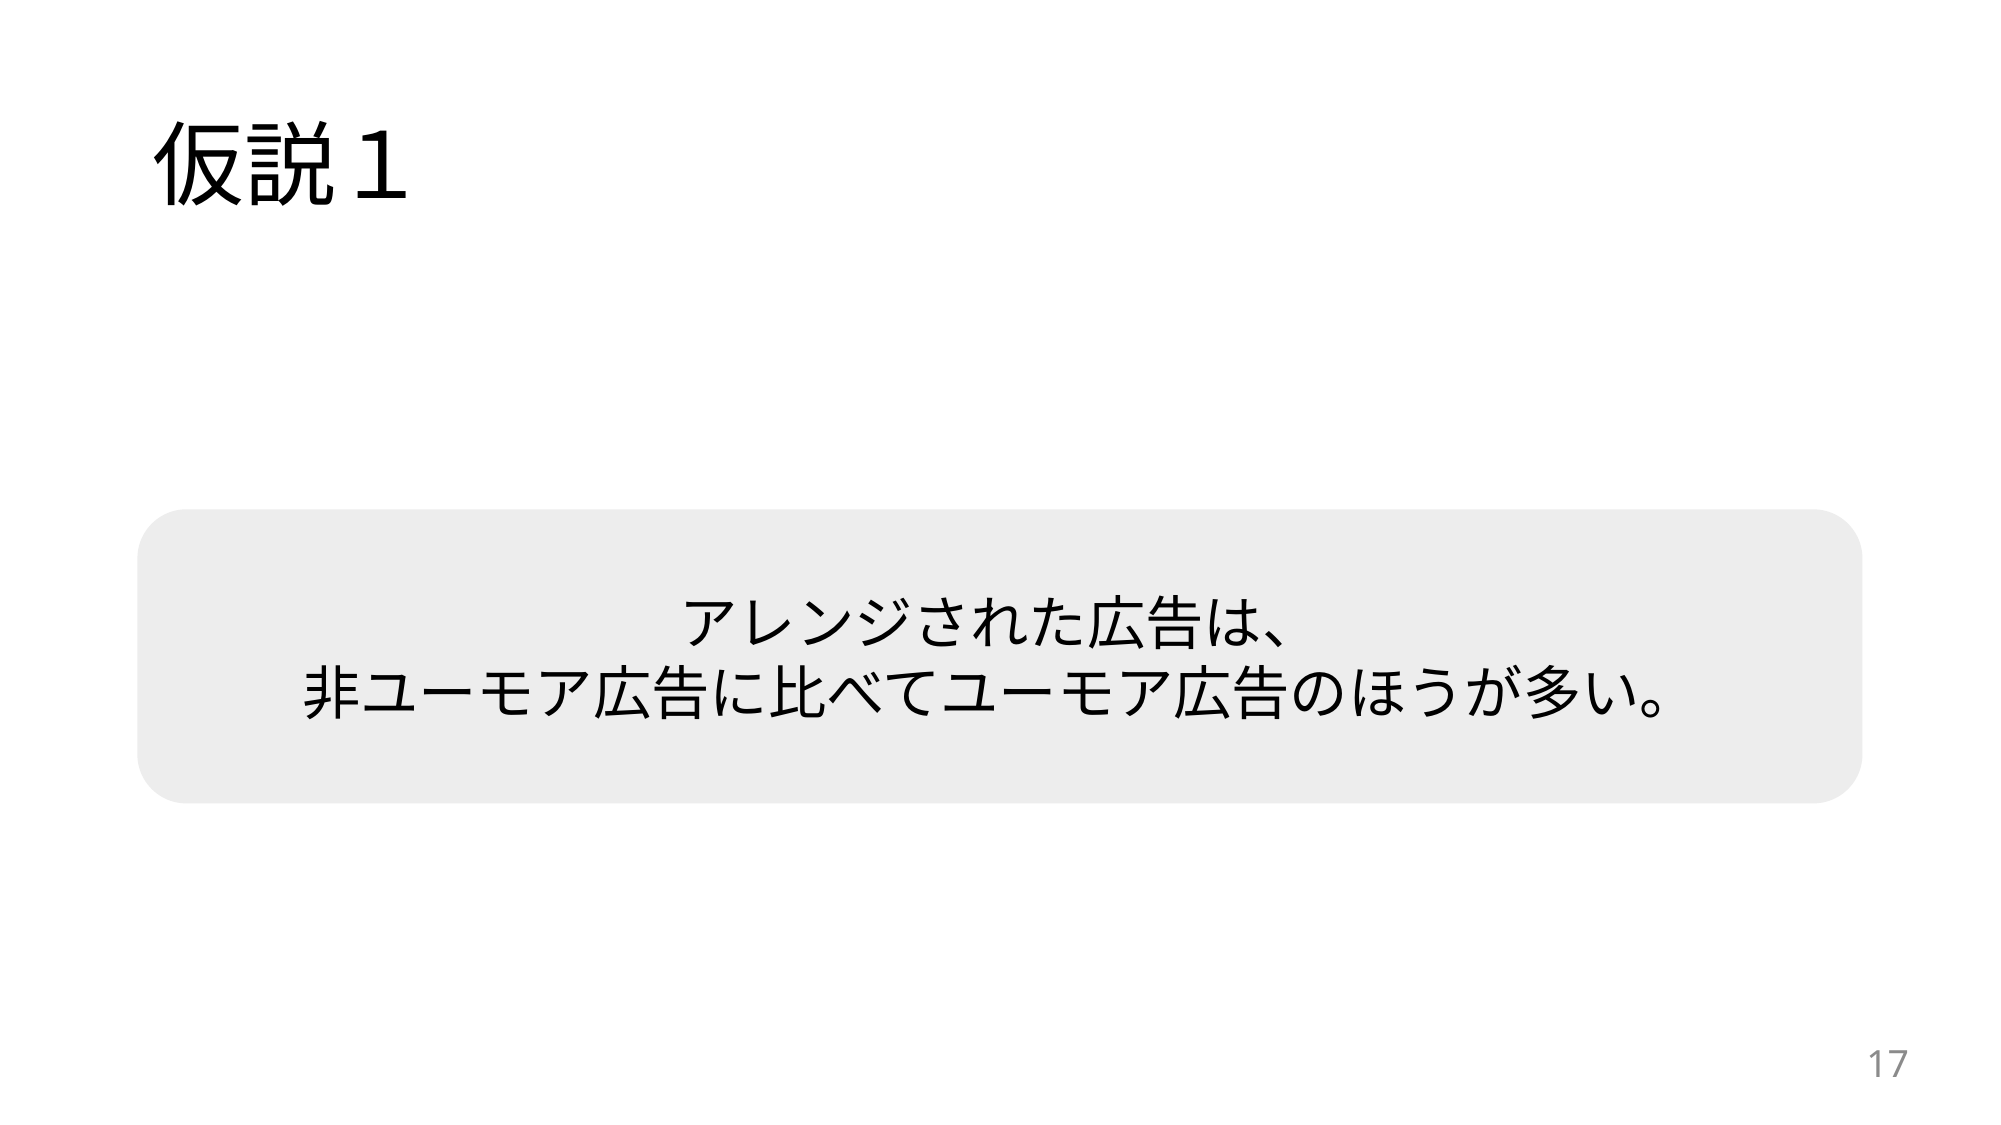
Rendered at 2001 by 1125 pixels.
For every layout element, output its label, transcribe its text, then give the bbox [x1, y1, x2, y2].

slide_number 17 [1474, 1035, 1925, 1096]
title 仮説１ [137, 59, 1863, 278]
text_box アレンジされた広告は、 非ユーモア広告に比べてユーモア広告のほうが多い。 [135, 507, 1864, 805]
